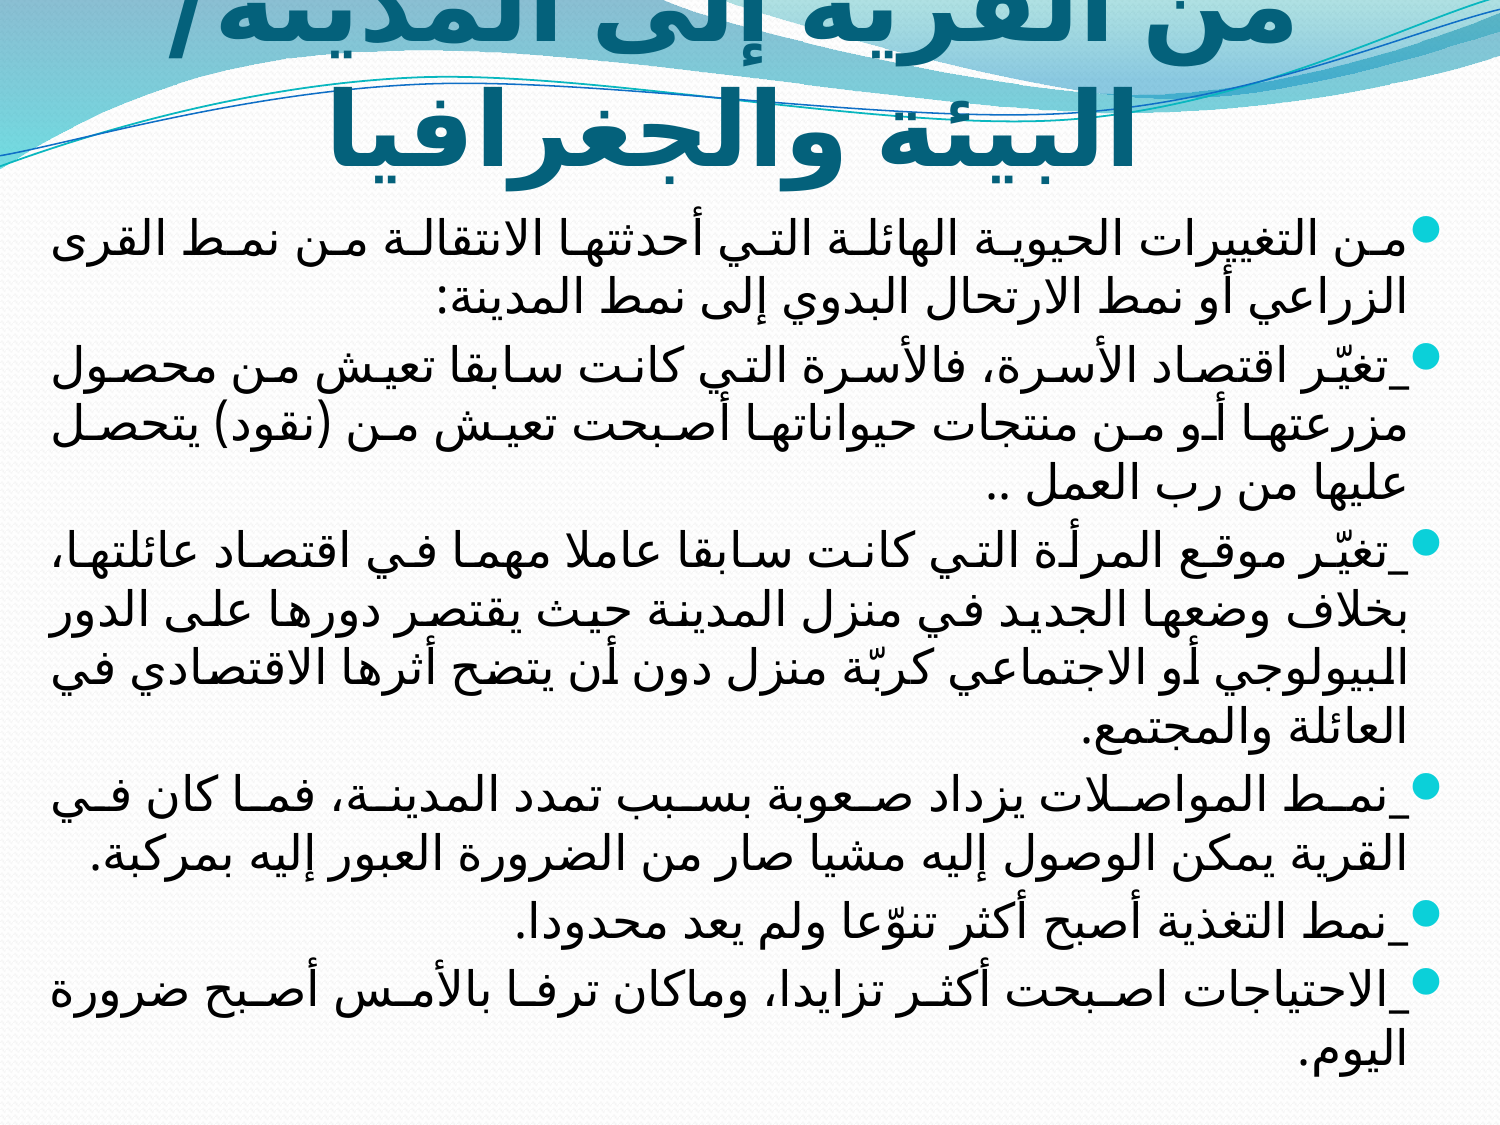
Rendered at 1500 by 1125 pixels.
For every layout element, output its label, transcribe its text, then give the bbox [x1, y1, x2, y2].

list من التغييرات الحيوية الهائلة التي أحدثتها الانتقالة من نمط القرى الزراعي أو نمط الارتحال البدوي إلى نمط المدينة: _تغيّر اقتصاد الأسرة، فالأسرة التي كانت سابقا تعيش من محصول مزرعتها أو من منتجات حيواناتها أصبحت تعيش من (نقود) يتحصل عليها من رب العمل .. _تغيّر موقع المرأة التي كانت سابقا عاملا مهما في اقتصاد عائلتها، بخلاف وضعها الجديد في منزل المدينة حيث يقتصر دورها على الدور البيولوجي أو الاجتماعي كربّة منزل دون أن يتضح أثرها الاقتصادي في العائلة والمجتمع. _نمط المواصلات يزداد صعوبة بسبب تمدد المدينة، فما كان في القرية يمكن الوصول إليه مشيا صار من الضرورة العبور إليه بمركبة. _نمط التغذية أصبح أكثر تنوّعا ولم يعد محدودا. _الاحتياجات اصبحت أكثر تزايدا، وماكان ترفا بالأمس أصبح ضرورة اليوم. [35, 199, 1465, 1090]
title من القرية إلى المدينة/ البيئة والجغرافيا [58, 0, 1409, 188]
